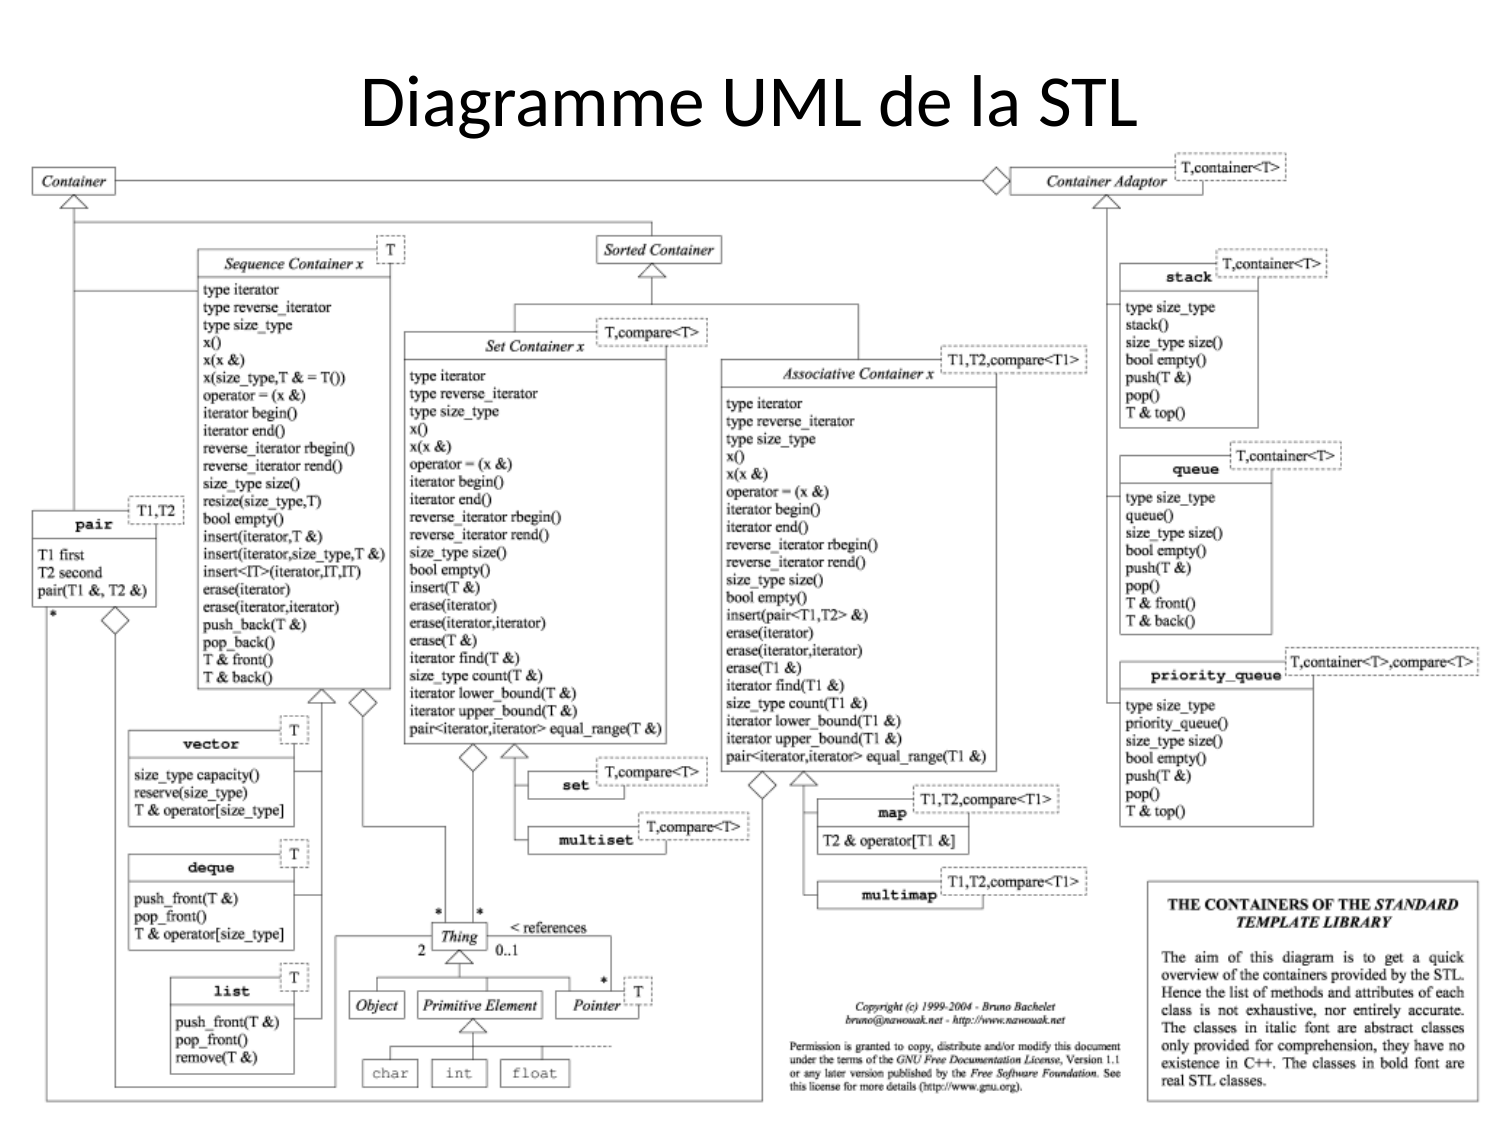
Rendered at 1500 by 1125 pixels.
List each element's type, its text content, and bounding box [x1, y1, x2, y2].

title Diagramme UML de la STL [75, 45, 1425, 147]
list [29, 148, 1483, 1107]
